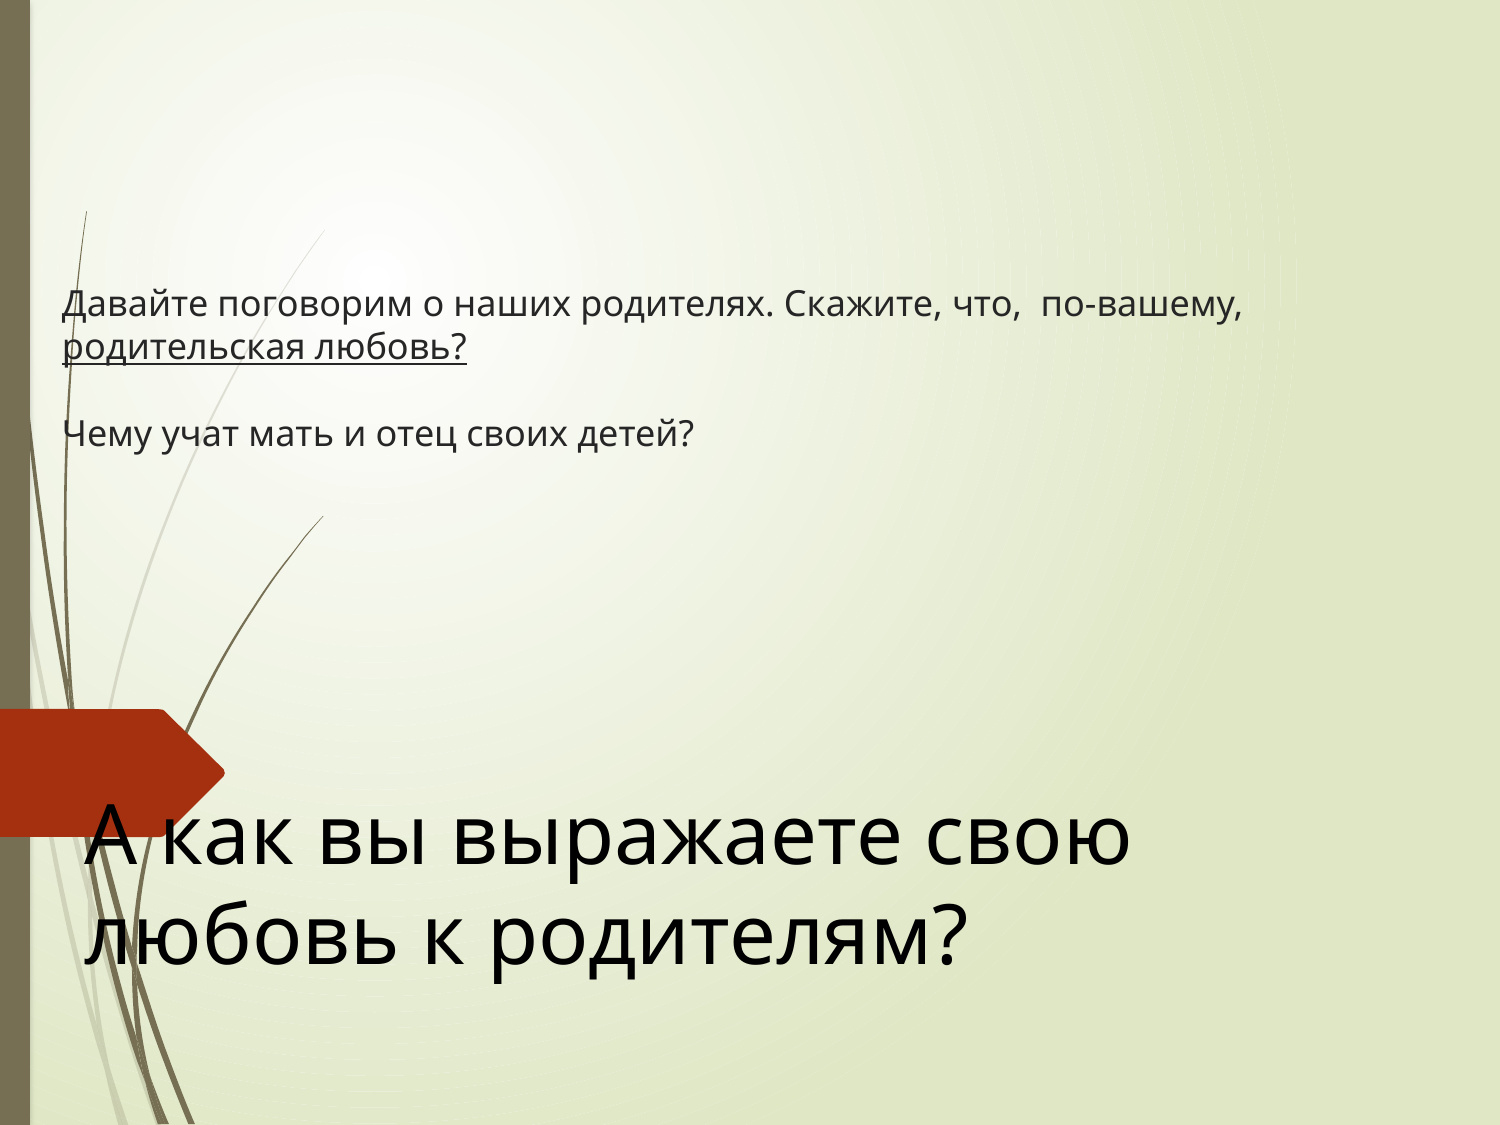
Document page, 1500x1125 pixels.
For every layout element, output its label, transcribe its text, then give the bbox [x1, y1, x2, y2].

text_box А как вы выражаете свою любовь к родителям? [70, 773, 1442, 1034]
title Давайте поговорим о наших родителях. Скажите, что, по-вашему, родительская любовь? Чему учат мать и отец своих детей? [46, 46, 1442, 504]
